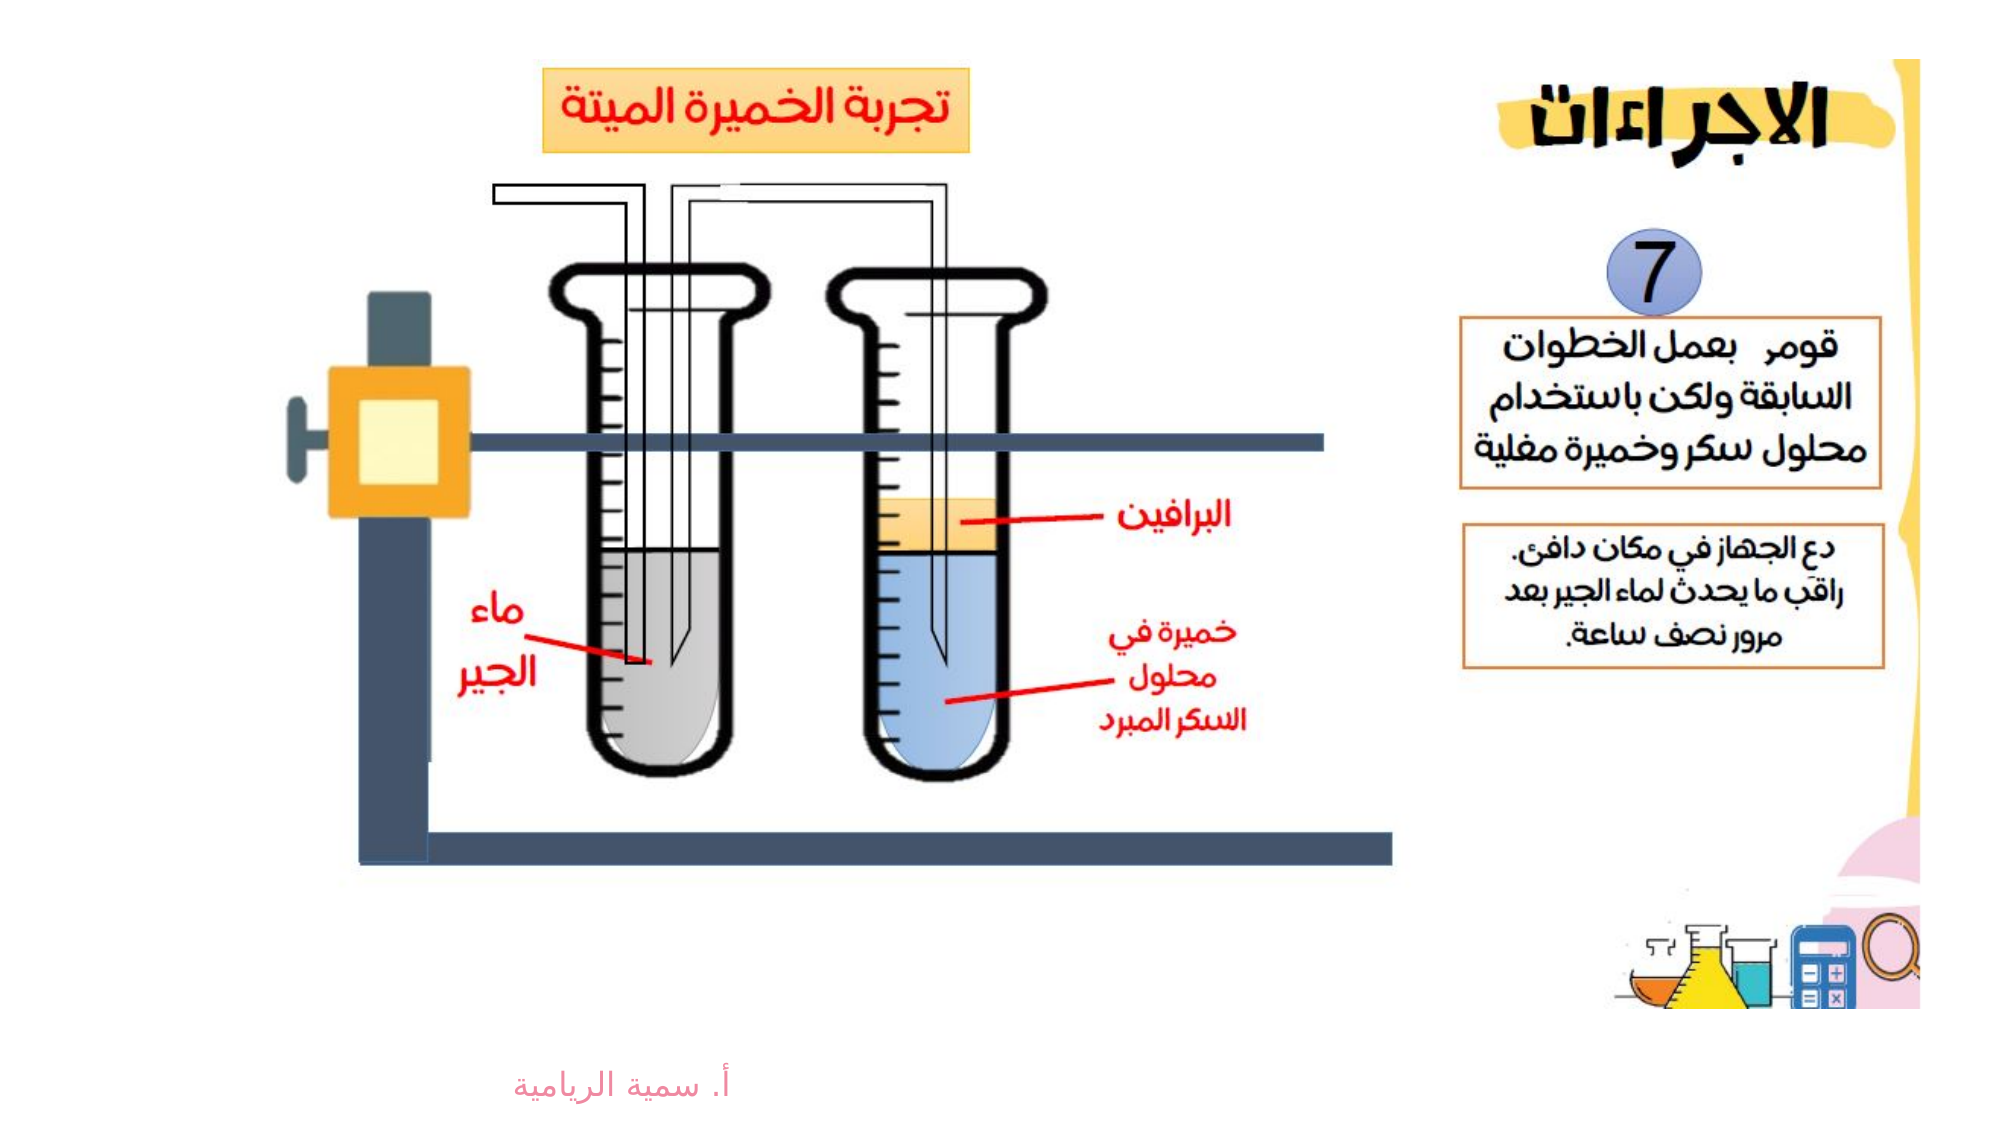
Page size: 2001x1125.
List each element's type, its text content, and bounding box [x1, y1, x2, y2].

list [266, 59, 1937, 1009]
text_box أ. سمية الريامية [498, 1055, 844, 1111]
